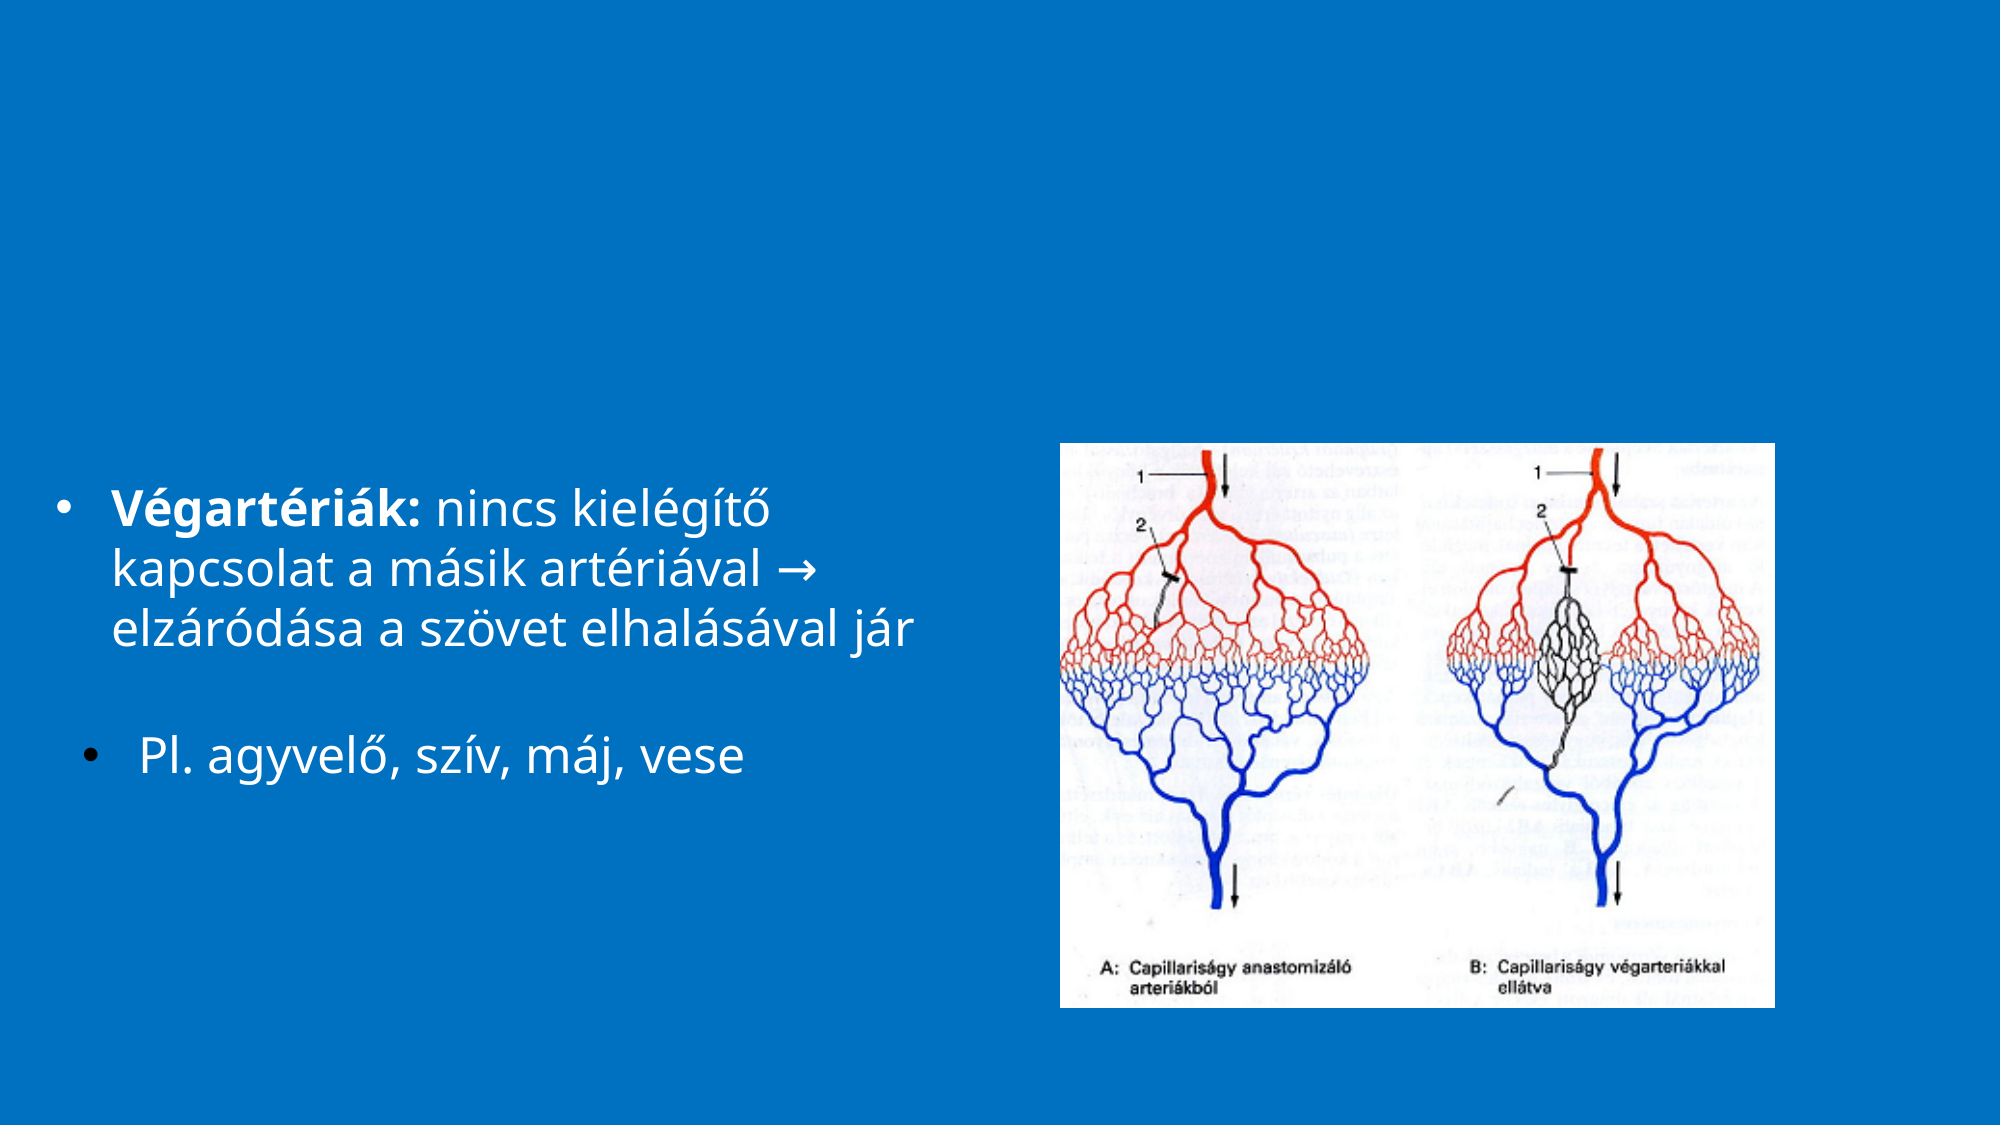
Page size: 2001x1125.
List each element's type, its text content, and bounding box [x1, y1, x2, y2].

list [1059, 443, 1776, 1009]
text_box Pl. agyvelő, szív, máj, vese [67, 660, 1054, 848]
title Végartériák: nincs kielégítő kapcsolat a másik artériával → elzáródása a szövet elhalásával jár [40, 472, 999, 661]
